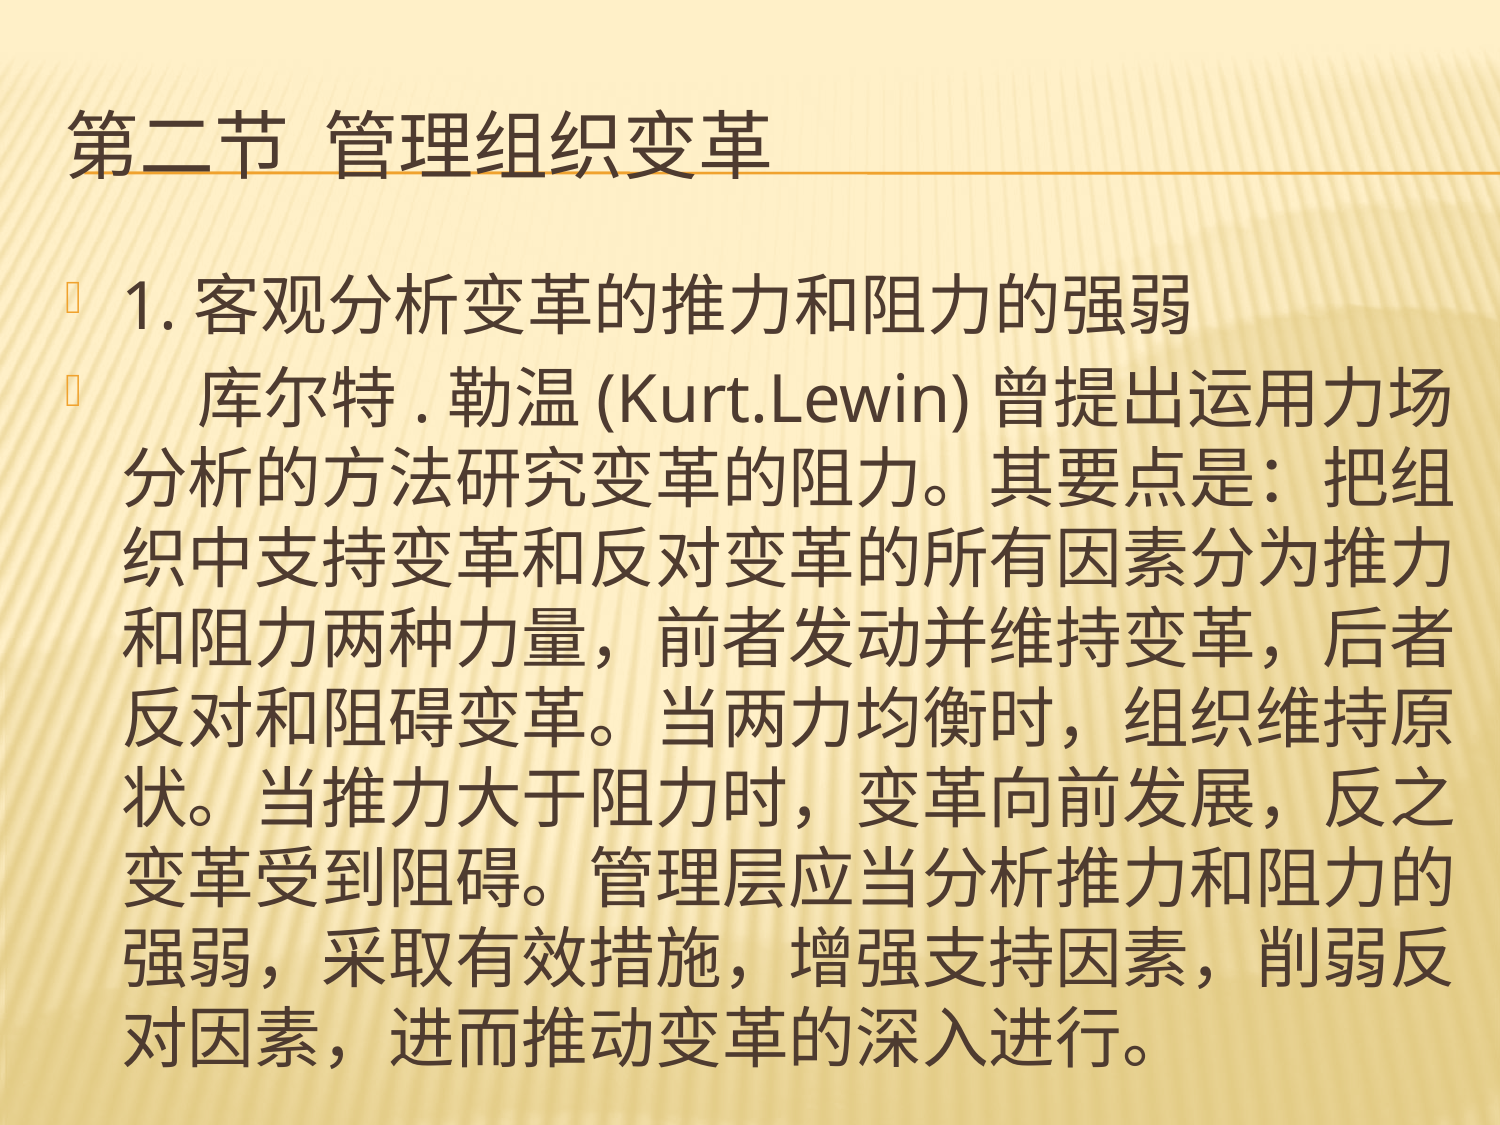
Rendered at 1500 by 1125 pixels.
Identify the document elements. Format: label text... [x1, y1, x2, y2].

list 1.客观分析变革的推力和阻力的强弱 库尔特.勒温(Kurt.Lewin)曾提出运用力场分析的方法研究变革的阻力。其要点是：把组织中支持变革和反对变革的所有因素分为推力和阻力两种力量，前者发动并维持变革，后者反对和阻碍变革。当两力均衡时，组织维持原状。当推力大于阻力时，变革向前发展，反之变革受到阻碍。管理层应当分析推力和阻力的强弱，采取有效措施，增强支持因素，削弱反对因素，进而推动变革的深入进行。 [49, 254, 1476, 998]
title 第二节 管理组织变革 [50, 75, 1475, 213]
